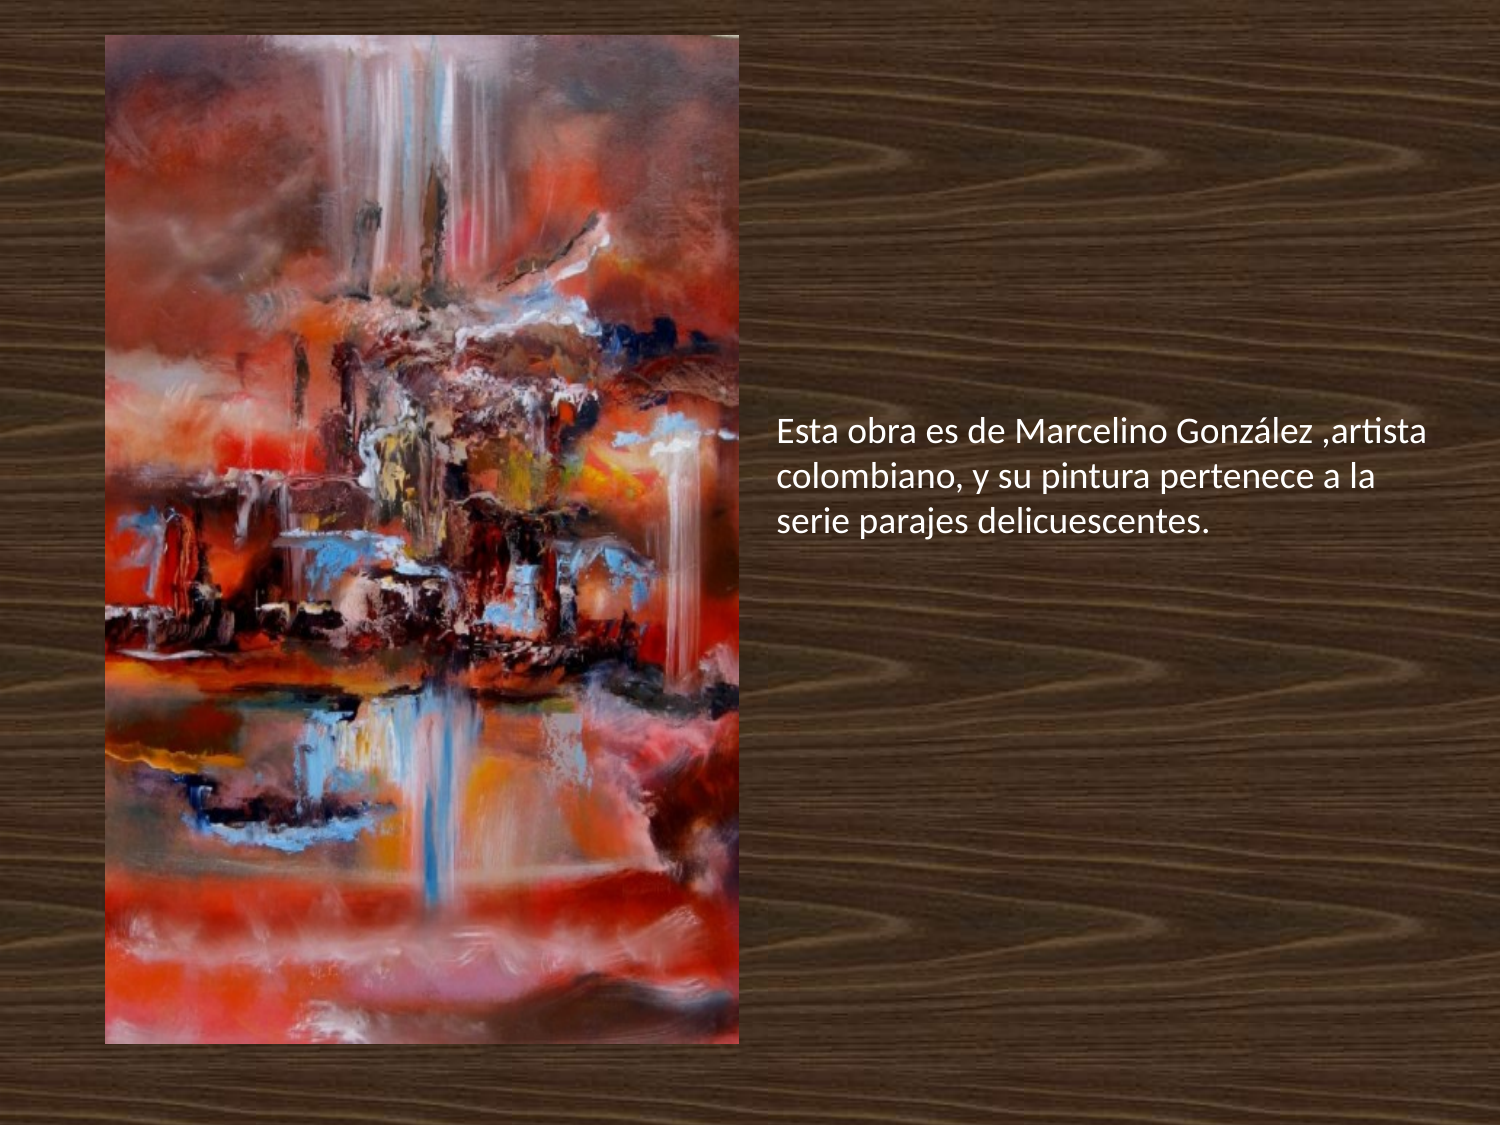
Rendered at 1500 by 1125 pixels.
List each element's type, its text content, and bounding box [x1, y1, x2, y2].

text_box Esta obra es de Marcelino González ,artista colombiano, y su pintura pertenece a la serie parajes delicuescentes. [761, 398, 1465, 684]
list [105, 34, 739, 1044]
picture [0, 0, 1500, 1125]
